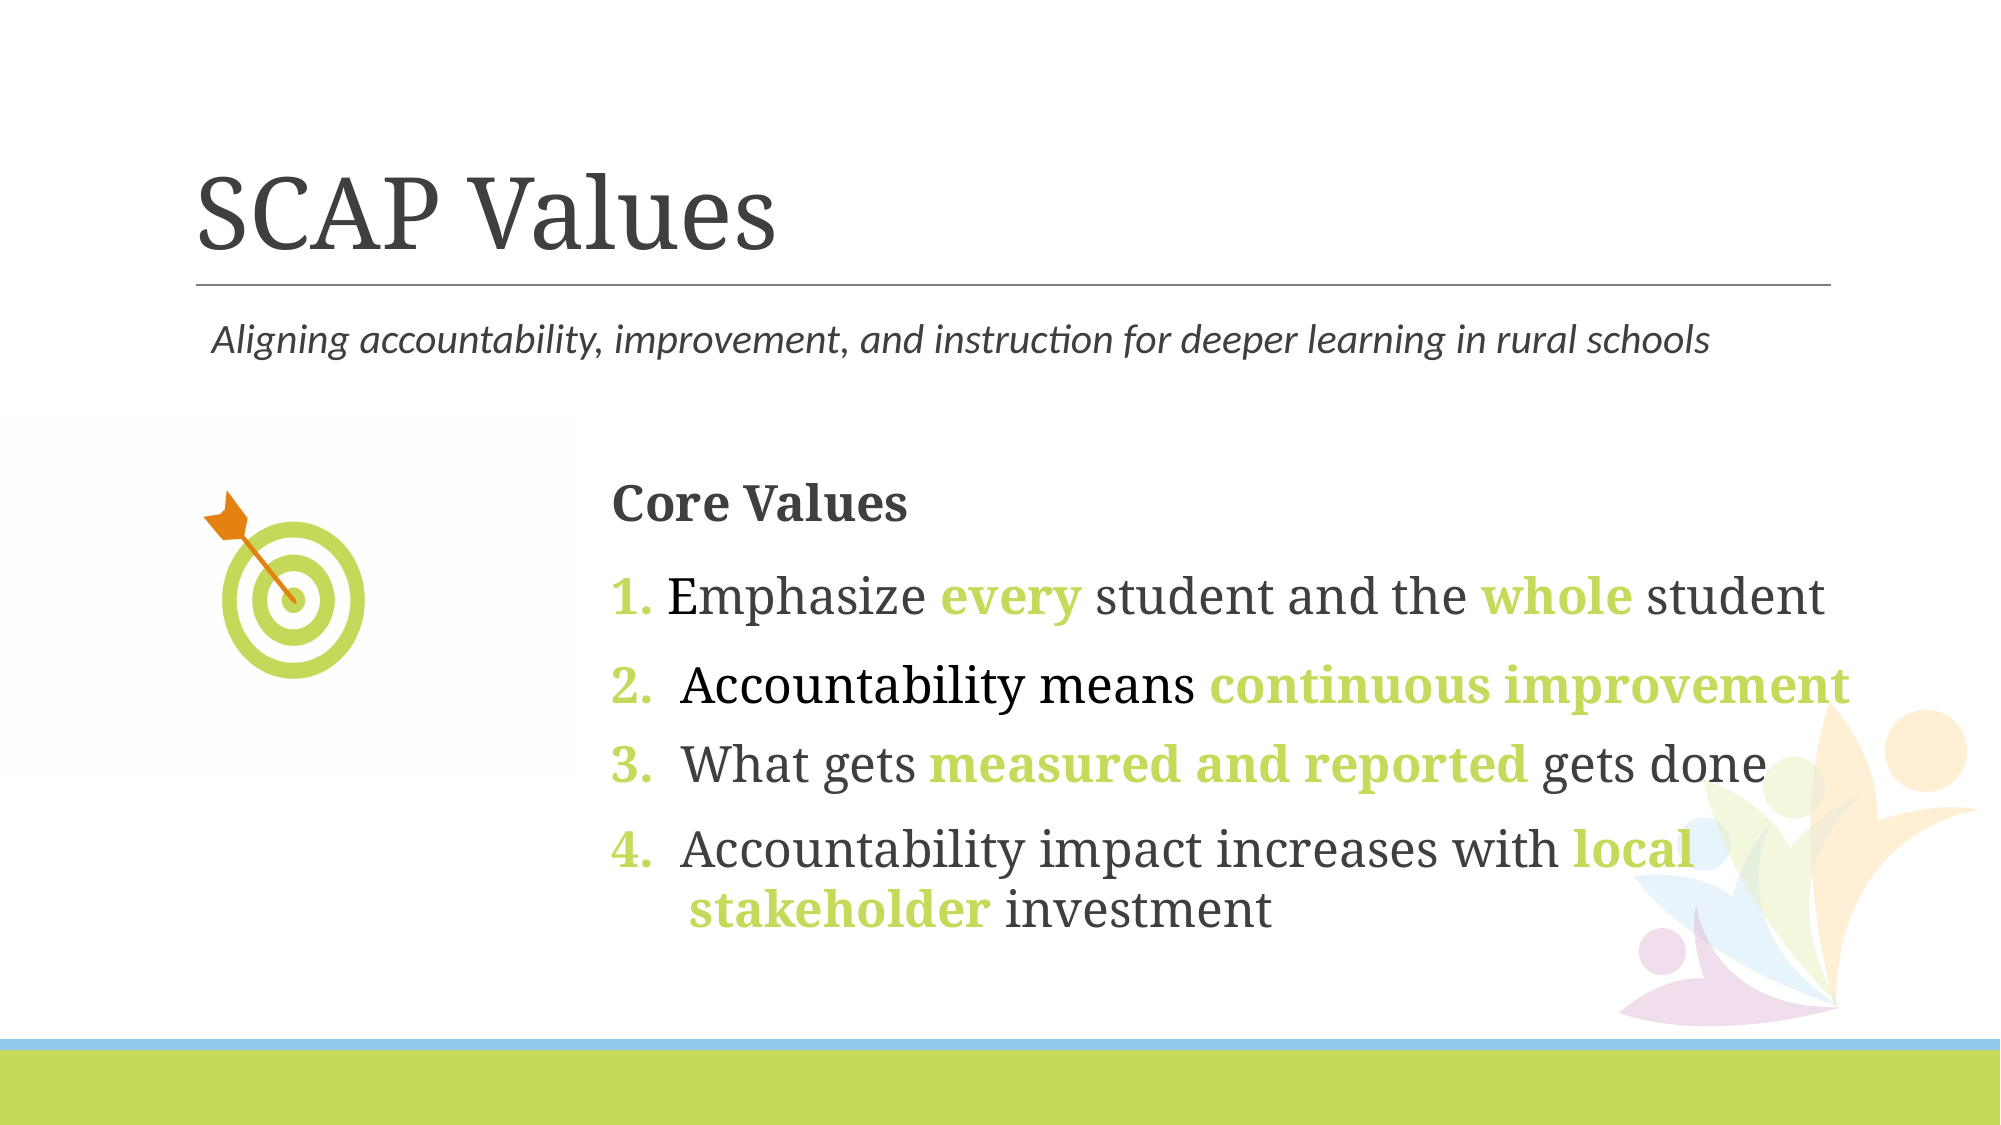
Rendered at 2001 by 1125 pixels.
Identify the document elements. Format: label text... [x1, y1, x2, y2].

title SCAP Values [180, 47, 1830, 285]
picture [0, 418, 577, 777]
text_box Core Values 1. Emphasize every student and the whole student 2. Accountability means continuous improvement 3. What gets measured and reported gets done 4. Accountability impact increases with local stakeholder investment [596, 374, 1932, 1125]
list Aligning accountability, improvement, and instruction for deeper learning in rural schools [180, 302, 1830, 963]
